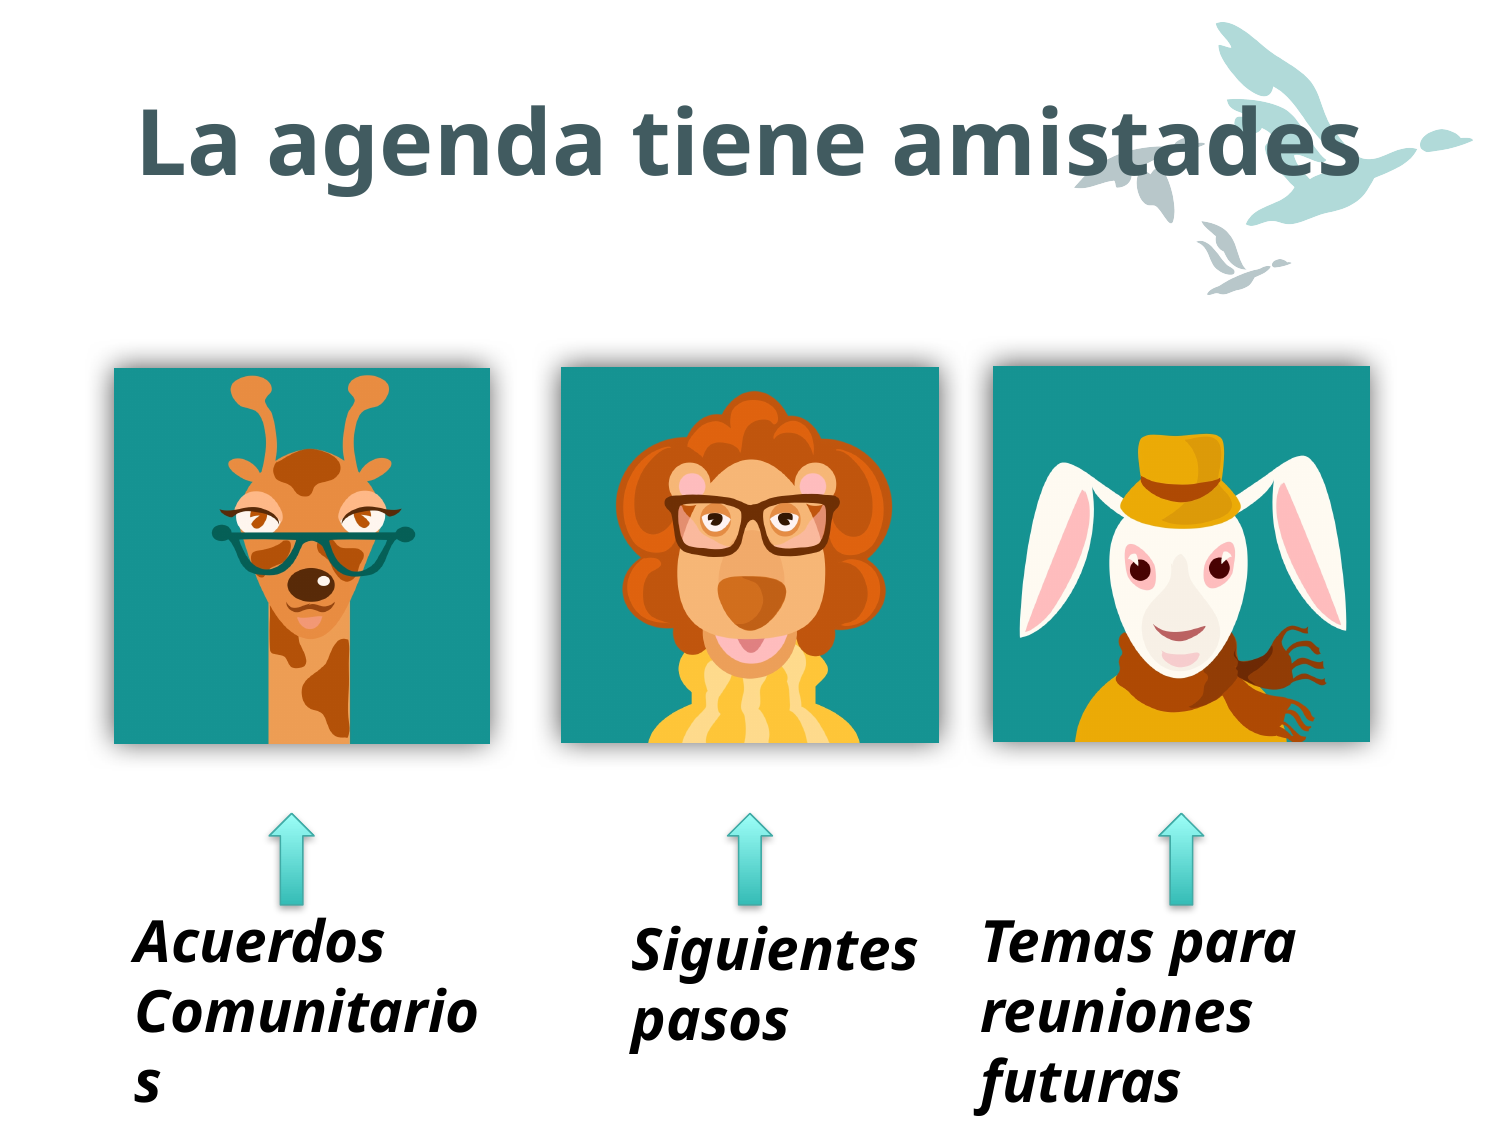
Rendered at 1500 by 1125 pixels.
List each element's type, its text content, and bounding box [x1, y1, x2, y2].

text_box [269, 813, 315, 905]
text_box Temas para reuniones futuras [965, 896, 1448, 1054]
picture [992, 365, 1370, 742]
text_box [1158, 813, 1204, 905]
picture [114, 368, 490, 744]
text_box [727, 813, 773, 905]
text_box Acuerdos Comunitarios [119, 896, 505, 1054]
text_box Siguientes pasos [616, 905, 966, 991]
picture [561, 367, 939, 743]
title La agenda tiene amistades [75, 45, 1425, 233]
